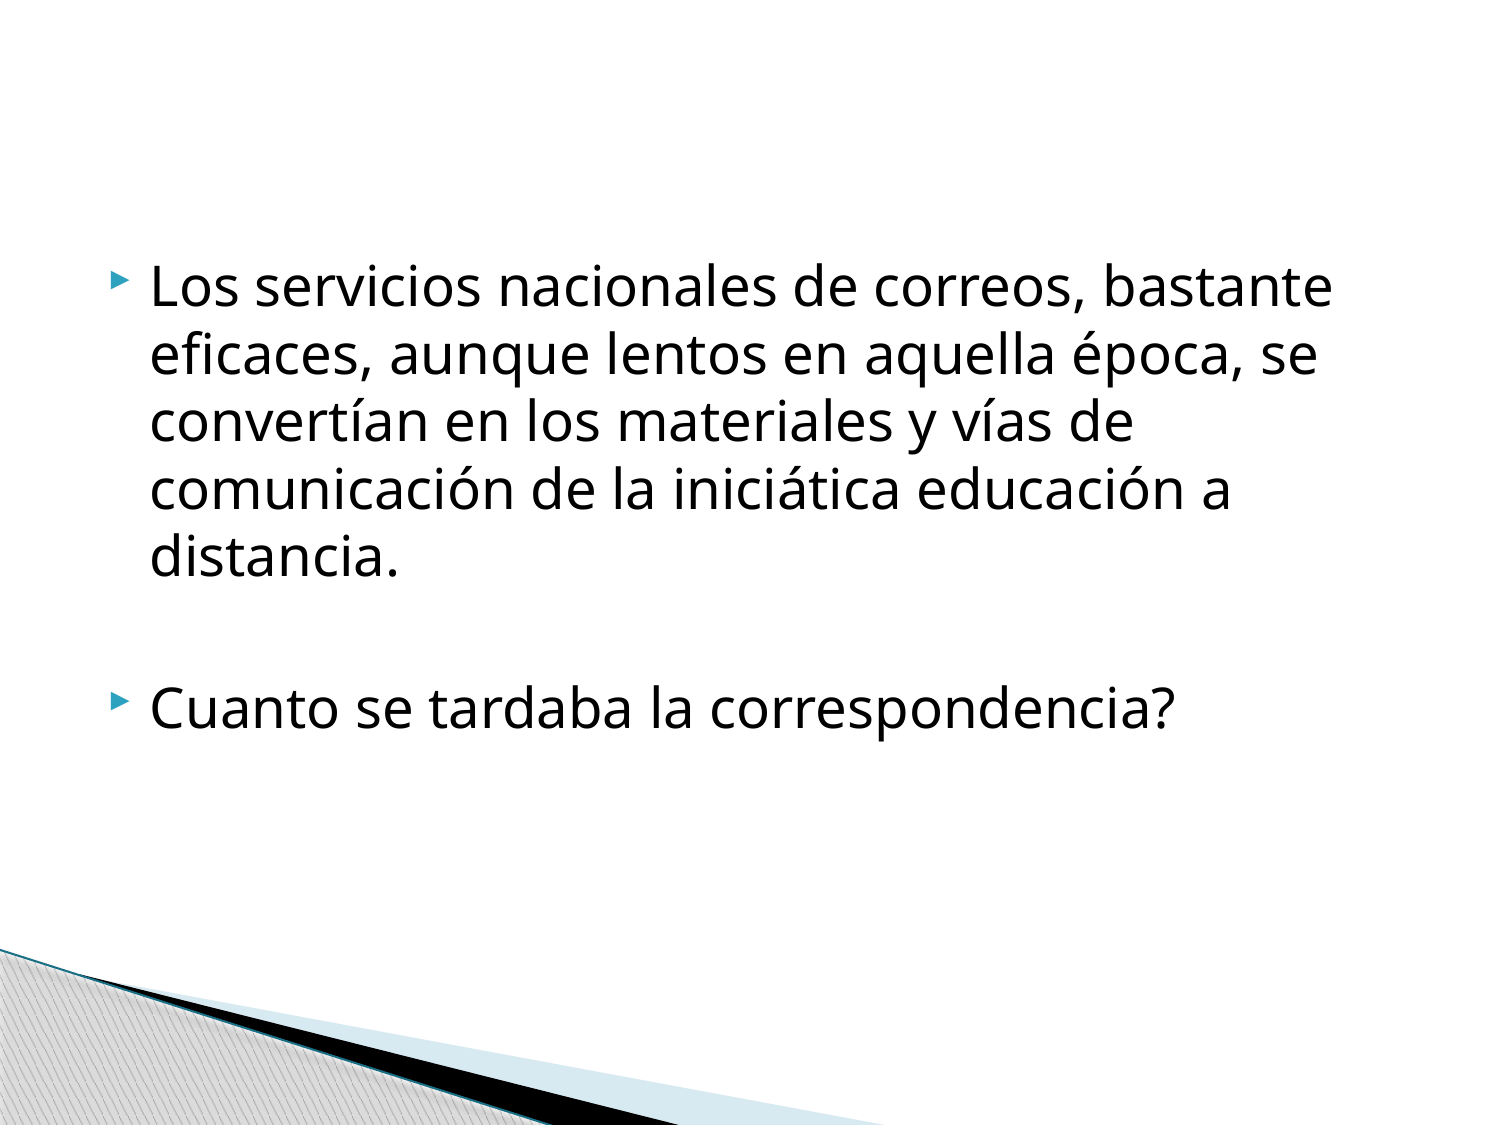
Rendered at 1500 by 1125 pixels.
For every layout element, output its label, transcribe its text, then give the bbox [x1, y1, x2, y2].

list Los servicios nacionales de correos, bastante eficaces, aunque lentos en aquella época, se convertían en los materiales y vías de comunicación de la iniciática educación a distancia. Cuanto se tardaba la correspondencia? [75, 243, 1425, 986]
